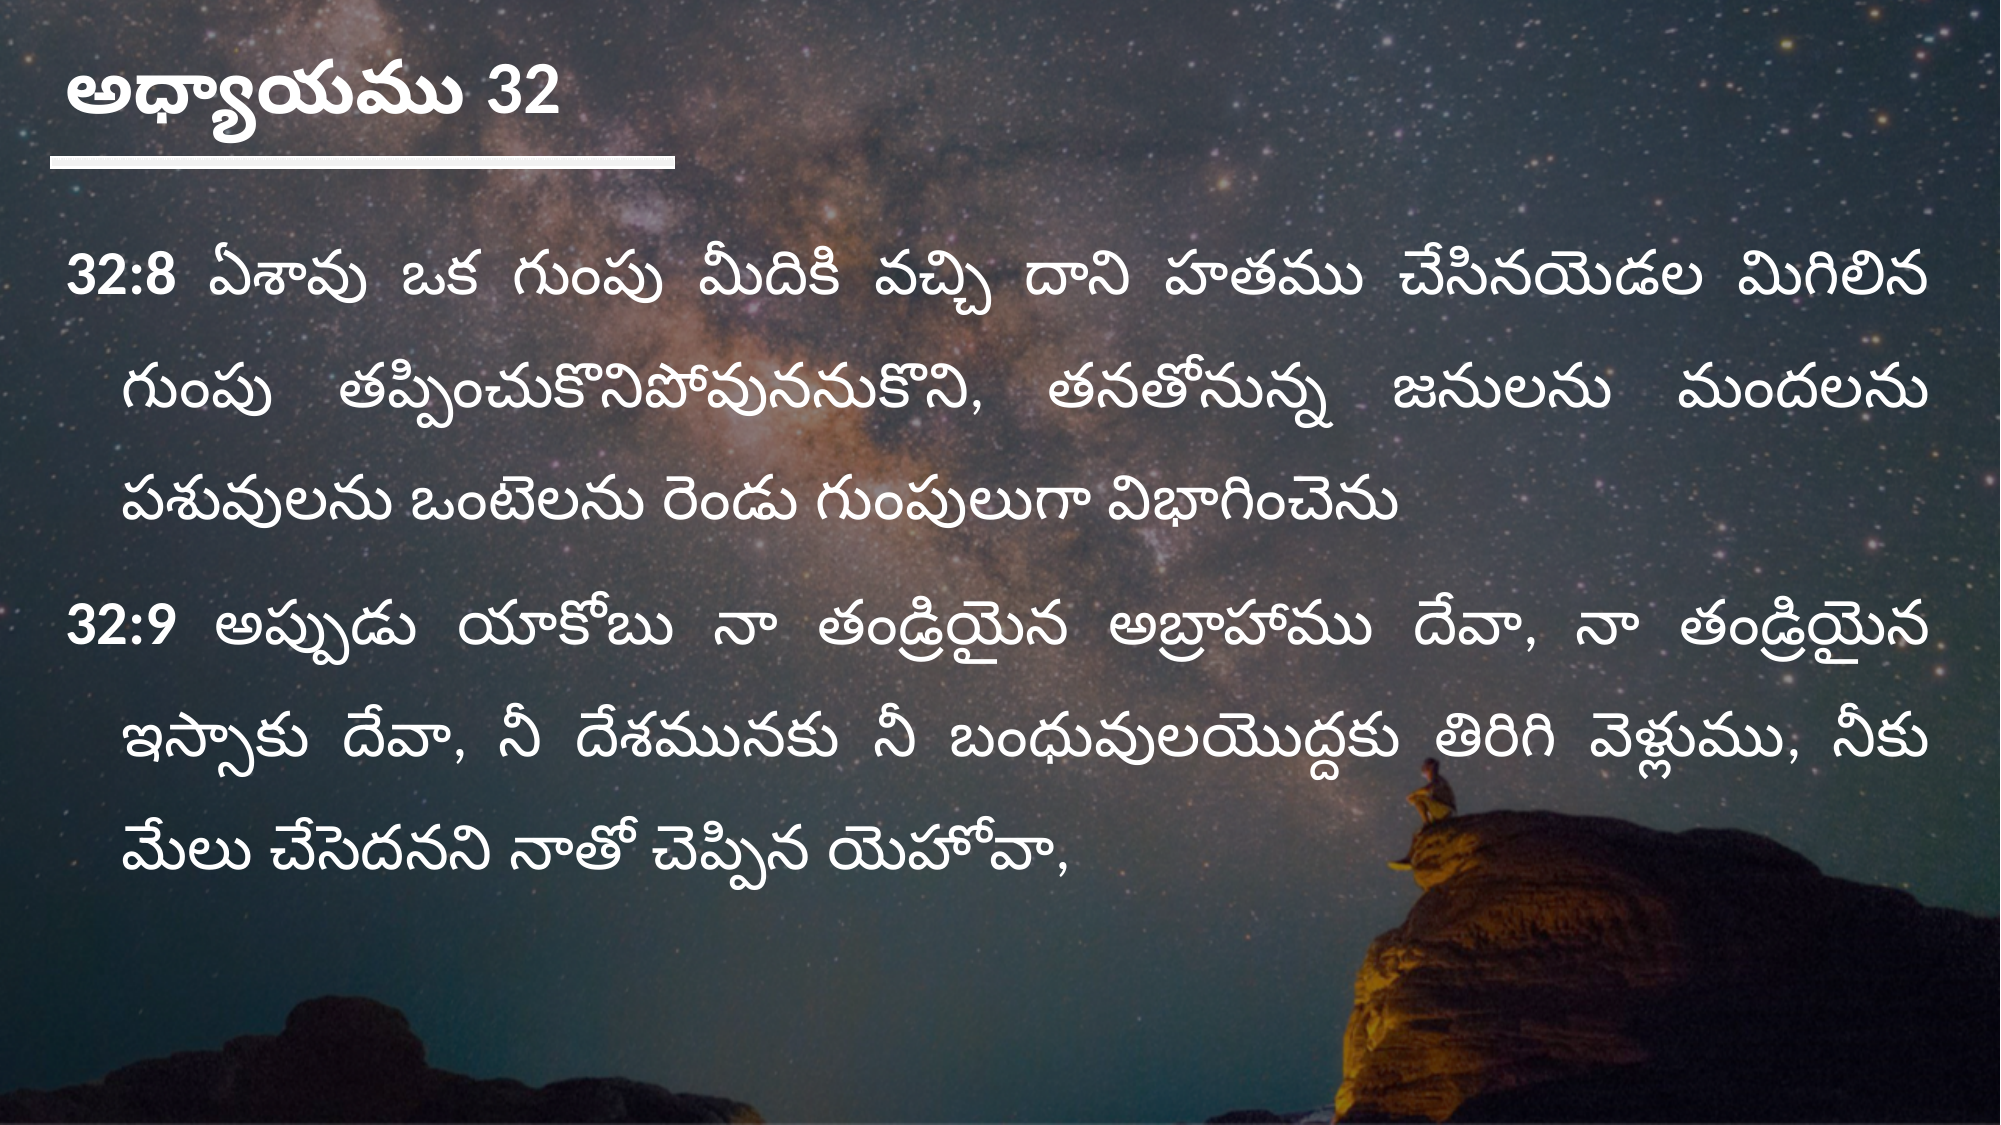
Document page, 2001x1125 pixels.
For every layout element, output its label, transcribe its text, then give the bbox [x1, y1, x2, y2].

picture [0, 0, 2000, 1125]
title అధ్యాయము 32 [50, 0, 1925, 167]
list 32:8 ఏశావు ఒక గుంపు మీదికి వచ్చి దాని హతము చేసినయెడల మిగిలిన గుంపు తప్పించుకొనిపోవుననుకొని, తనతోనున్న జనులను మందలను పశువులను ఒంటెలను రెండు గుంపులుగా విభాగించెను 32:9 అప్పుడు యాకోబు నా తండ్రియైన అబ్రాహాము దేవా, నా తండ్రియైన ఇస్సాకు దేవా, నీ దేశమునకు నీ బంధువులయొద్దకు తిరిగి వెళ్లుము, నీకు మేలు చేసెదనని నాతో చెప్పిన యెహోవా, [50, 187, 1946, 1063]
